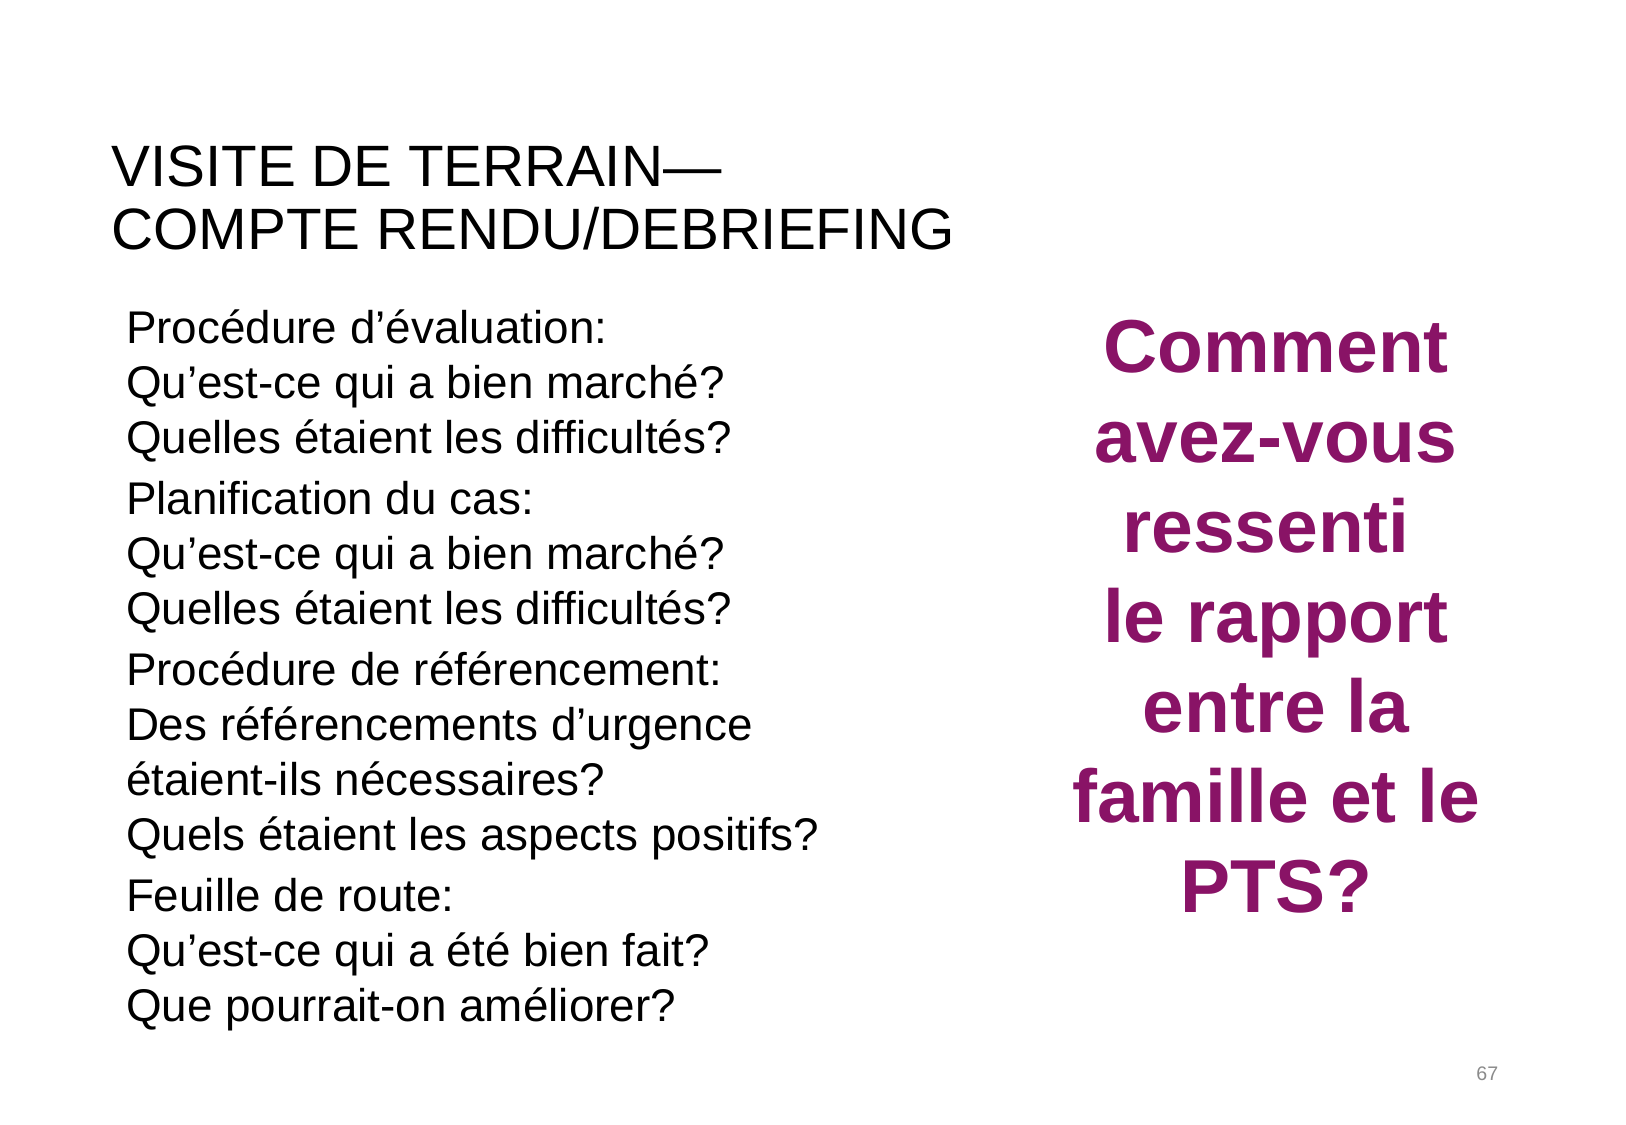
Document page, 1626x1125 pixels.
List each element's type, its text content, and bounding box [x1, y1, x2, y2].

list Comment avez-vous ressenti le rapport entre la famille et le PTS? [1024, 297, 1514, 1014]
title Visite de terrain— Compte rendu/Debriefing [111, 59, 1514, 270]
slide_number 67 [1147, 1042, 1514, 1103]
list Procédure d’évaluation: Qu’est-ce qui a bien marché? Quelles étaient les difficultés? Planification du cas: Qu’est-ce qui a bien marché? Quelles étaient les difficultés? Procédure de référencement: Des référencements d’urgence étaient-ils nécessaires? Quels étaient les aspects positifs? Feuille de route: Qu’est-ce qui a été bien fait? Que pourrait-on améliorer? [111, 297, 991, 1014]
